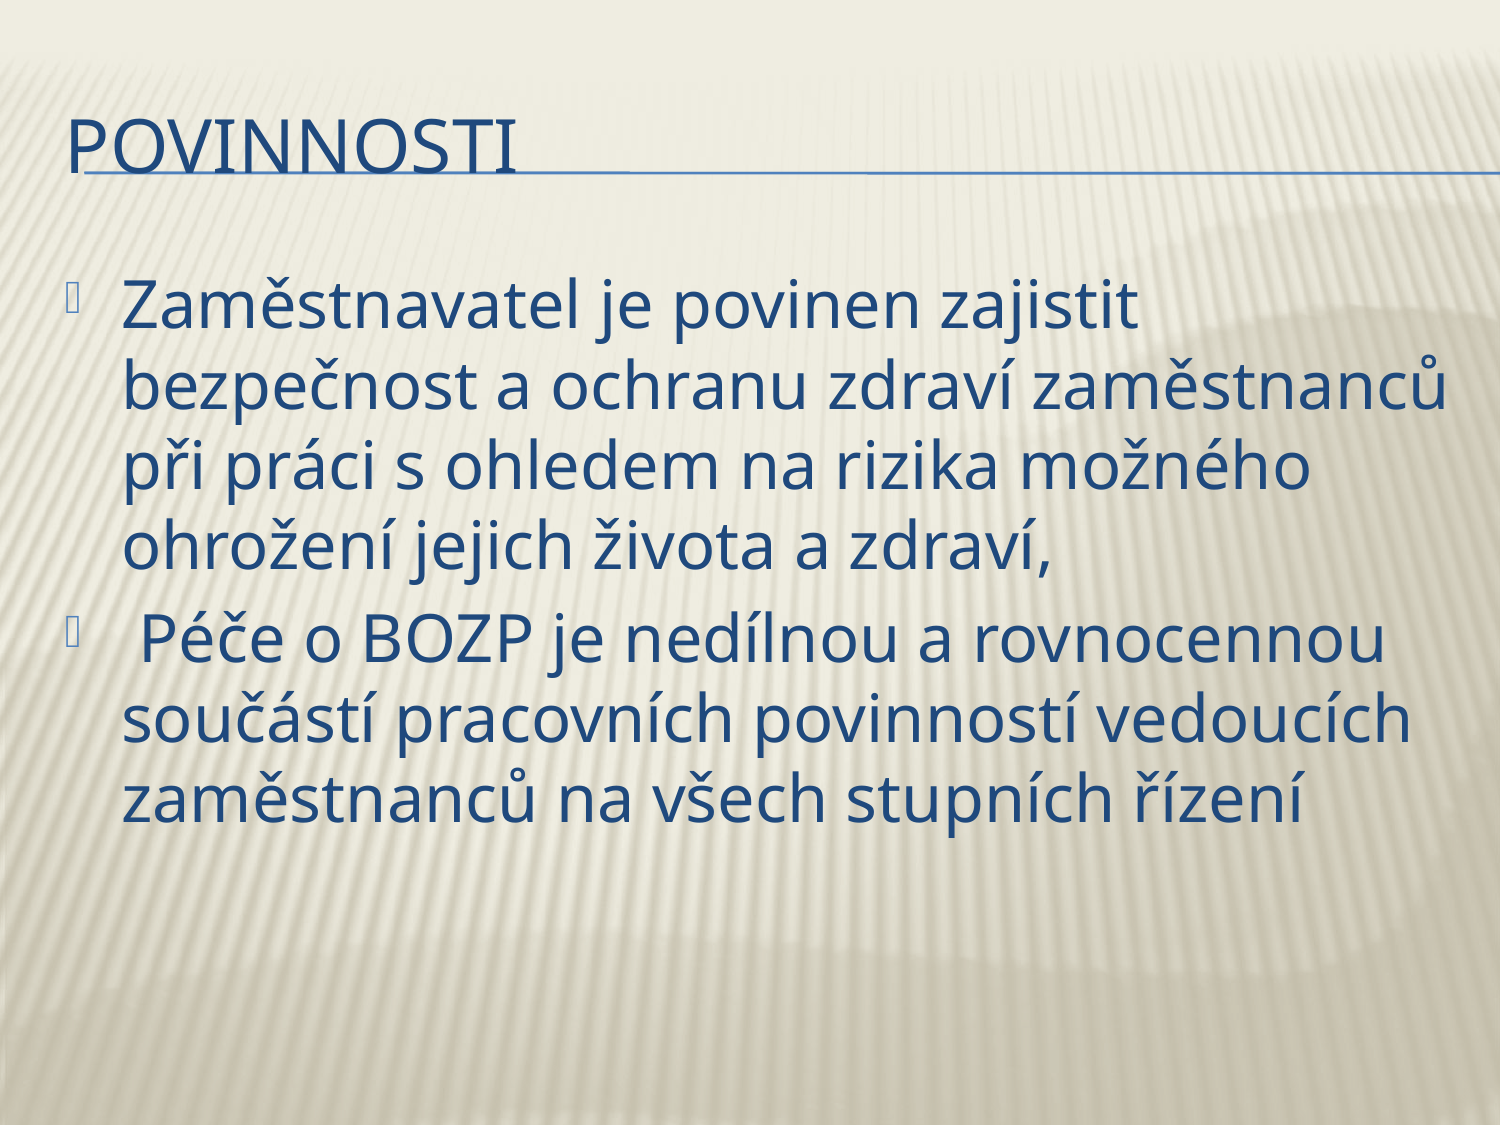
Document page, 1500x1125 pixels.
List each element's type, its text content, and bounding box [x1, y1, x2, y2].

title Povinnosti [50, 75, 1475, 213]
list Zaměstnavatel je povinen zajistit bezpečnost a ochranu zdraví zaměstnanců při práci s ohledem na rizika možného ohrožení jejich života a zdraví, Péče o BOZP je nedílnou a rovnocennou součástí pracovních povinností vedoucích zaměstnanců na všech stupních řízení [50, 254, 1475, 998]
